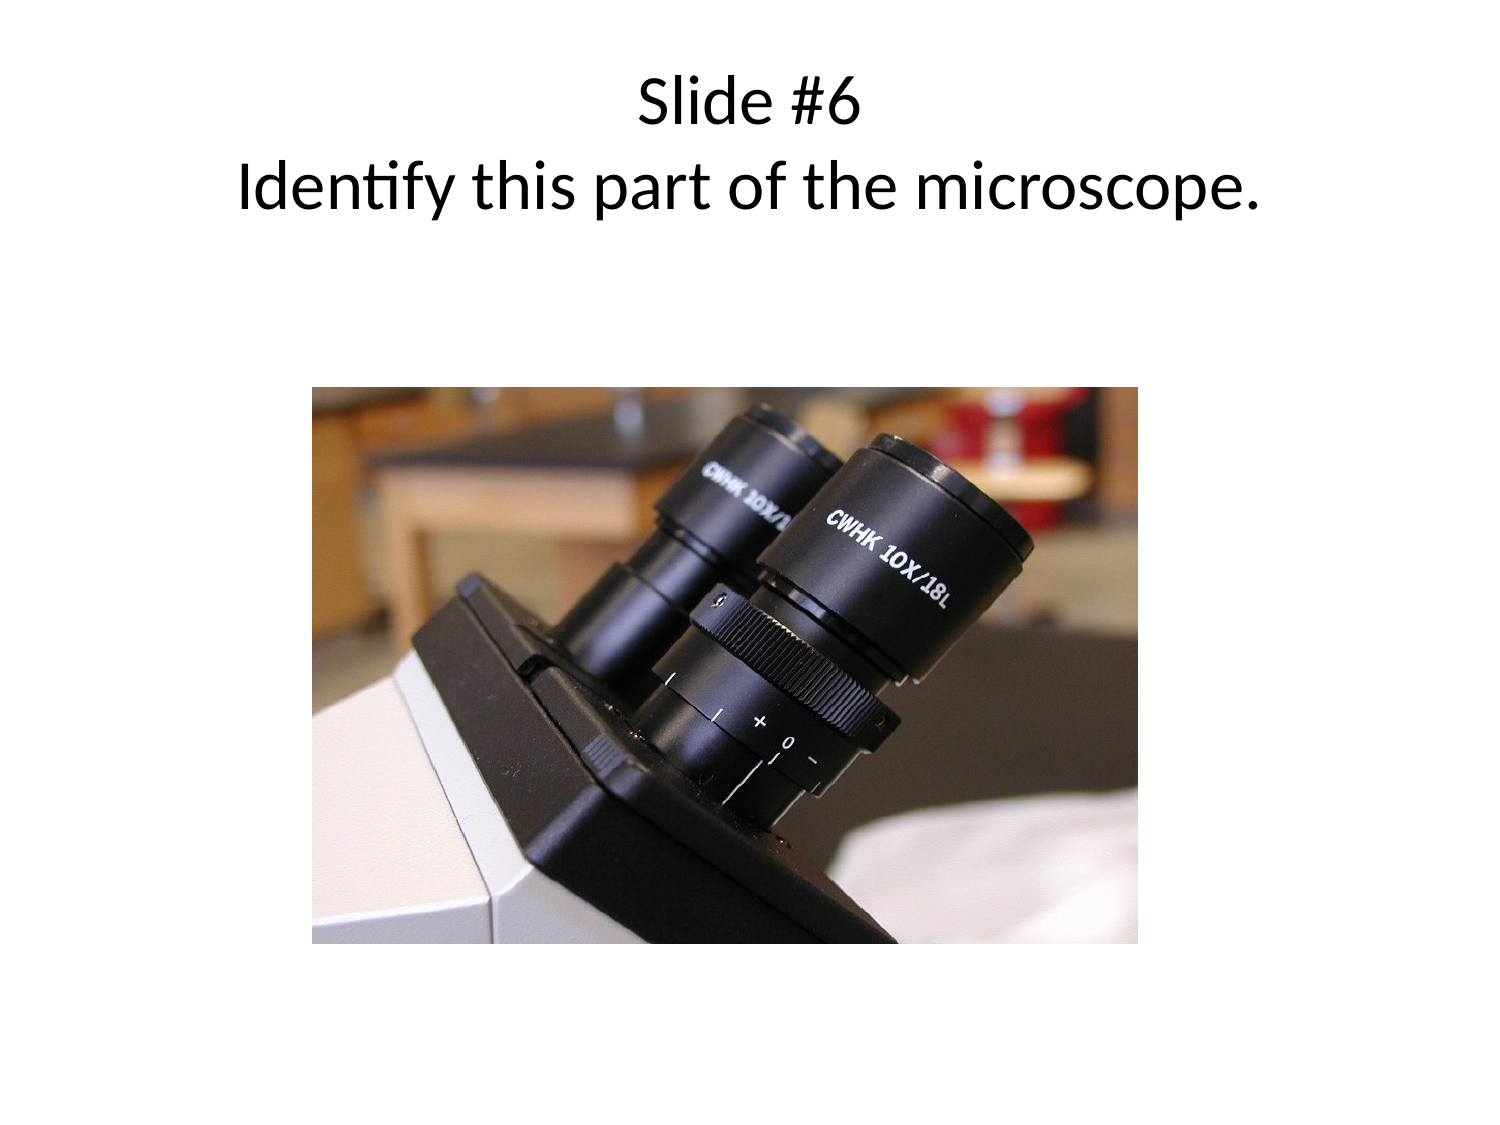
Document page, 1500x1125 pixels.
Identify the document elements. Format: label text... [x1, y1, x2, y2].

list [312, 387, 1138, 944]
title Slide #6 Identify this part of the microscope. [75, 45, 1425, 233]
